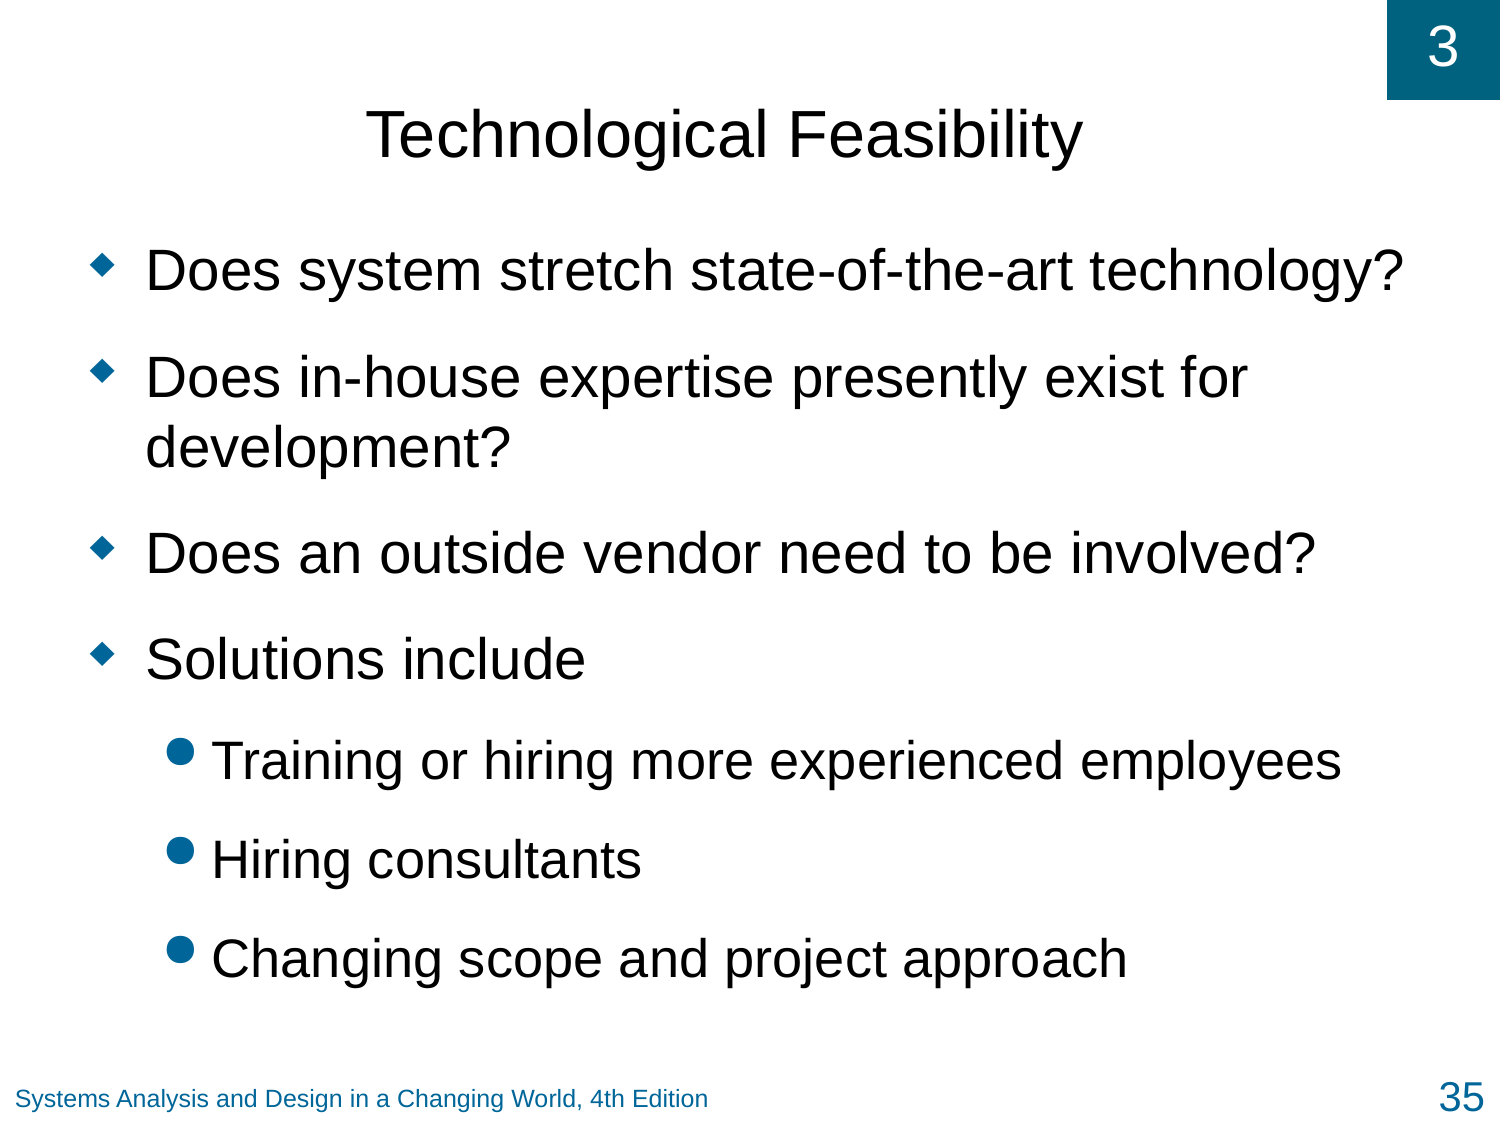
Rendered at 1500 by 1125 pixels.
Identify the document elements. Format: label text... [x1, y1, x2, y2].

slide_number 35 [1149, 1062, 1500, 1125]
footer Systems Analysis and Design in a Changing World, 4th Edition [0, 1074, 1138, 1125]
list Does system stretch state-of-the-art technology? Does in-house expertise presently exist for development? Does an outside vendor need to be involved? Solutions include Training or hiring more experienced employees Hiring consultants Changing scope and project approach [74, 224, 1451, 1038]
title Technological Feasibility [74, 37, 1376, 224]
